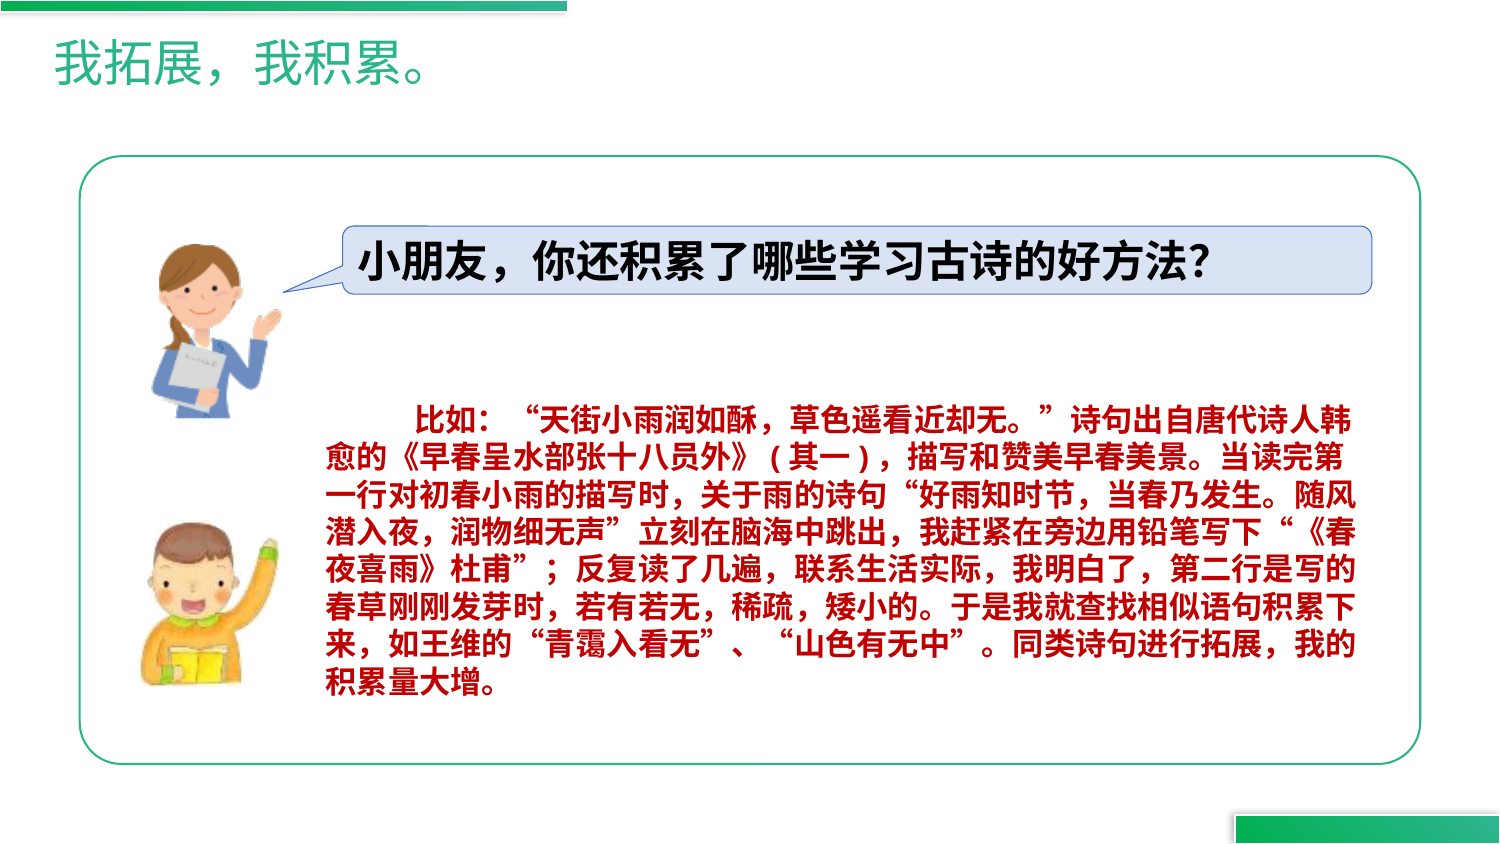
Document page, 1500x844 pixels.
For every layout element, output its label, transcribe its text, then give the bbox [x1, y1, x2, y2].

text_box 小朋友，你还积累了哪些学习古诗的好方法？ [305, 225, 1373, 295]
text_box 比如：“天街小雨润如酥，草色遥看近却无。”诗句出自唐代诗人韩愈的《早春呈水部张十八员外》(其一)，描写和赞美早春美景。当读完第一行对初春小雨的描写时，关于雨的诗句“好雨知时节，当春乃发生。随风潜入夜，润物细无声”立刻在脑海中跳出，我赶紧在旁边用铅笔写下“《春夜喜雨》杜甫”；反复读了几遍，联系生活实际，我明白了，第二行是写的春草刚刚发芽时，若有若无，稀疏，矮小的。于是我就查找相似语句积累下来，如王维的“青霭入看无”、“山色有无中”。同类诗句进行拓展，我的积累量大增。 [314, 386, 1378, 713]
list 我拓展，我积累。 [41, 32, 471, 94]
picture [135, 520, 282, 687]
picture [122, 244, 305, 420]
